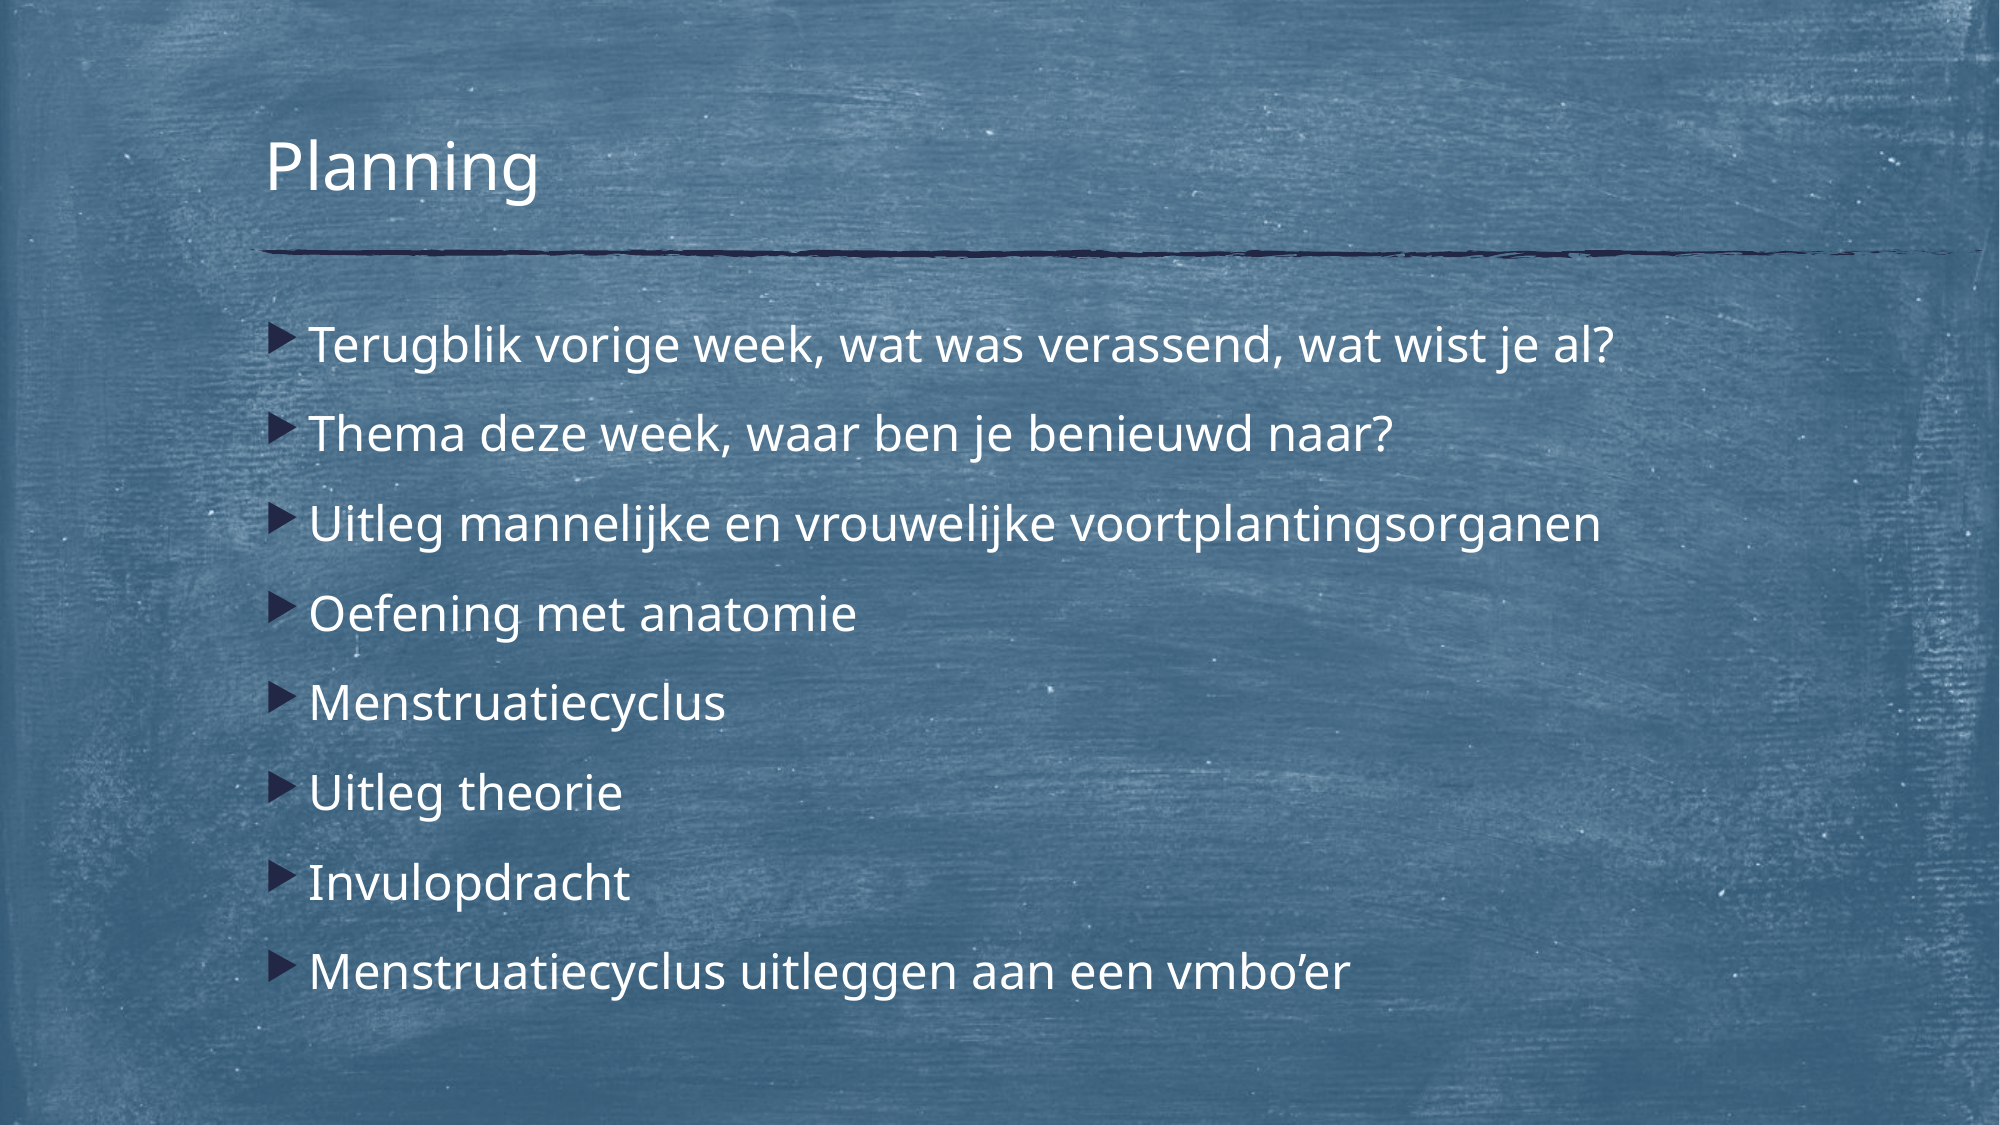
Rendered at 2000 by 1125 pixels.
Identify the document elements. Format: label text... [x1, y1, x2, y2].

title Planning [249, 45, 1750, 213]
list Terugblik vorige week, wat was verassend, wat wist je al? Thema deze week, waar ben je benieuwd naar? Uitleg mannelijke en vrouwelijke voortplantingsorganen Oefening met anatomie Menstruatiecyclus Uitleg theorie Invulopdracht Menstruatiecyclus uitleggen aan een vmbo’er [249, 312, 1750, 1013]
